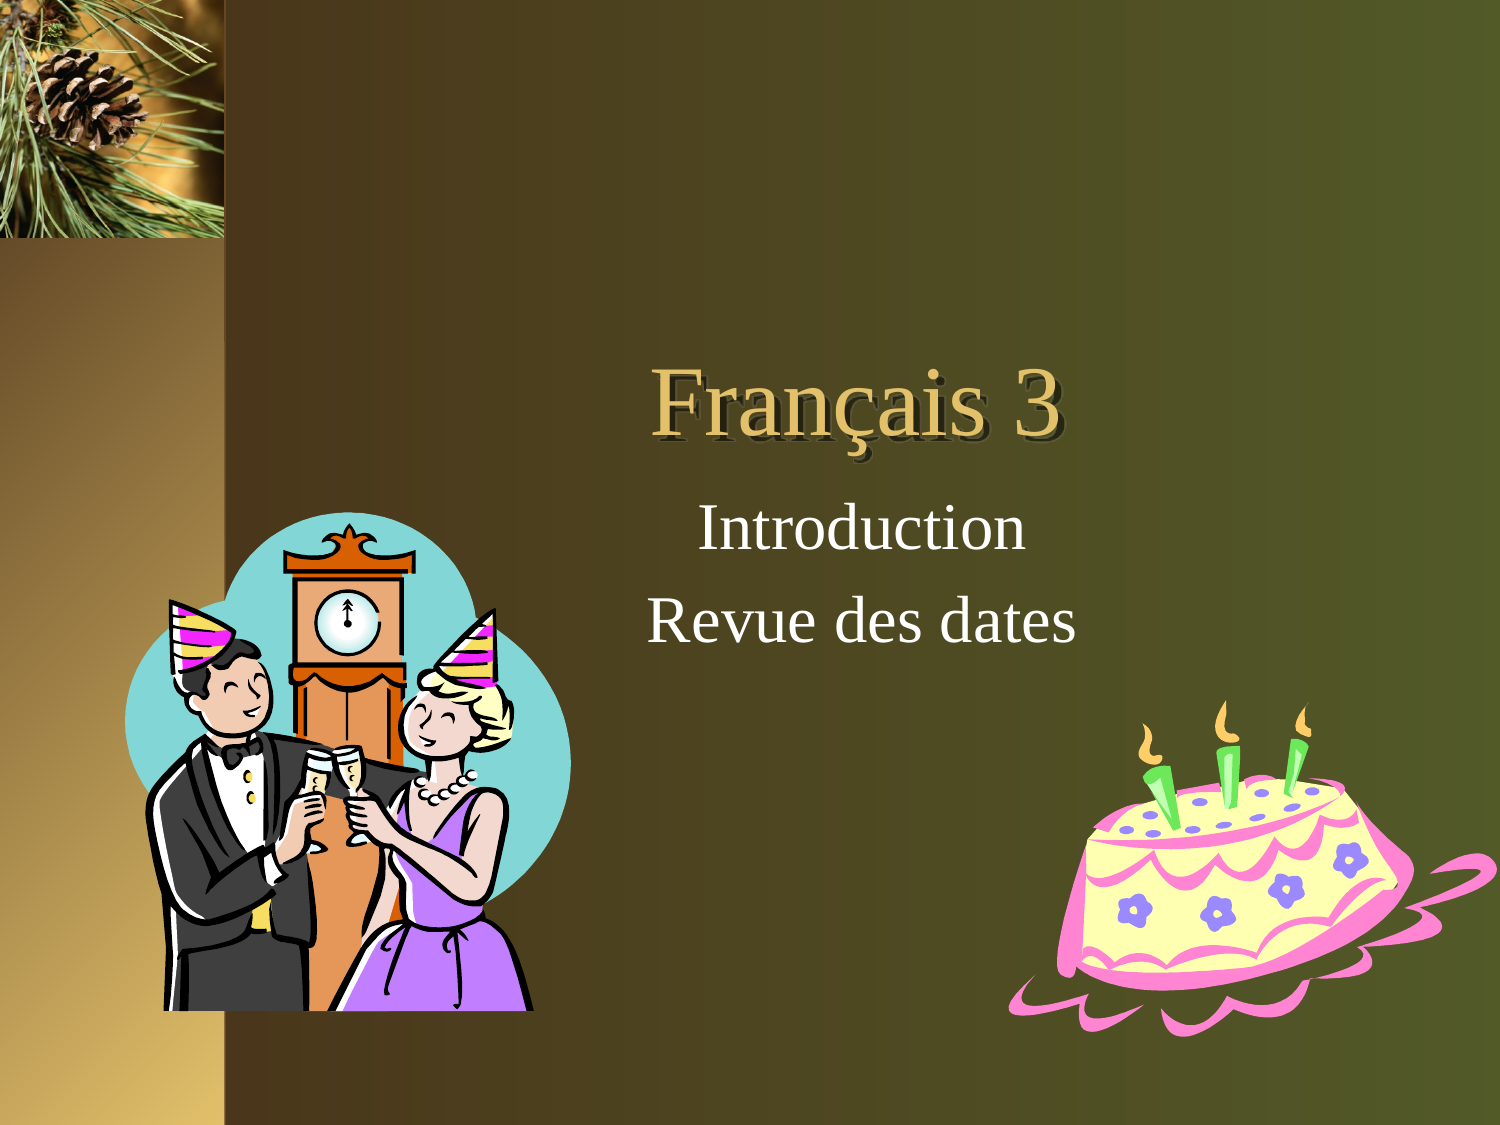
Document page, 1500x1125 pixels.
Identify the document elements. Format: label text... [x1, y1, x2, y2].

subtitle Introduction Revue des dates [337, 474, 1388, 863]
title Français 3 [262, 274, 1451, 517]
picture [999, 699, 1500, 1039]
picture [124, 512, 572, 1012]
picture [0, 0, 224, 238]
